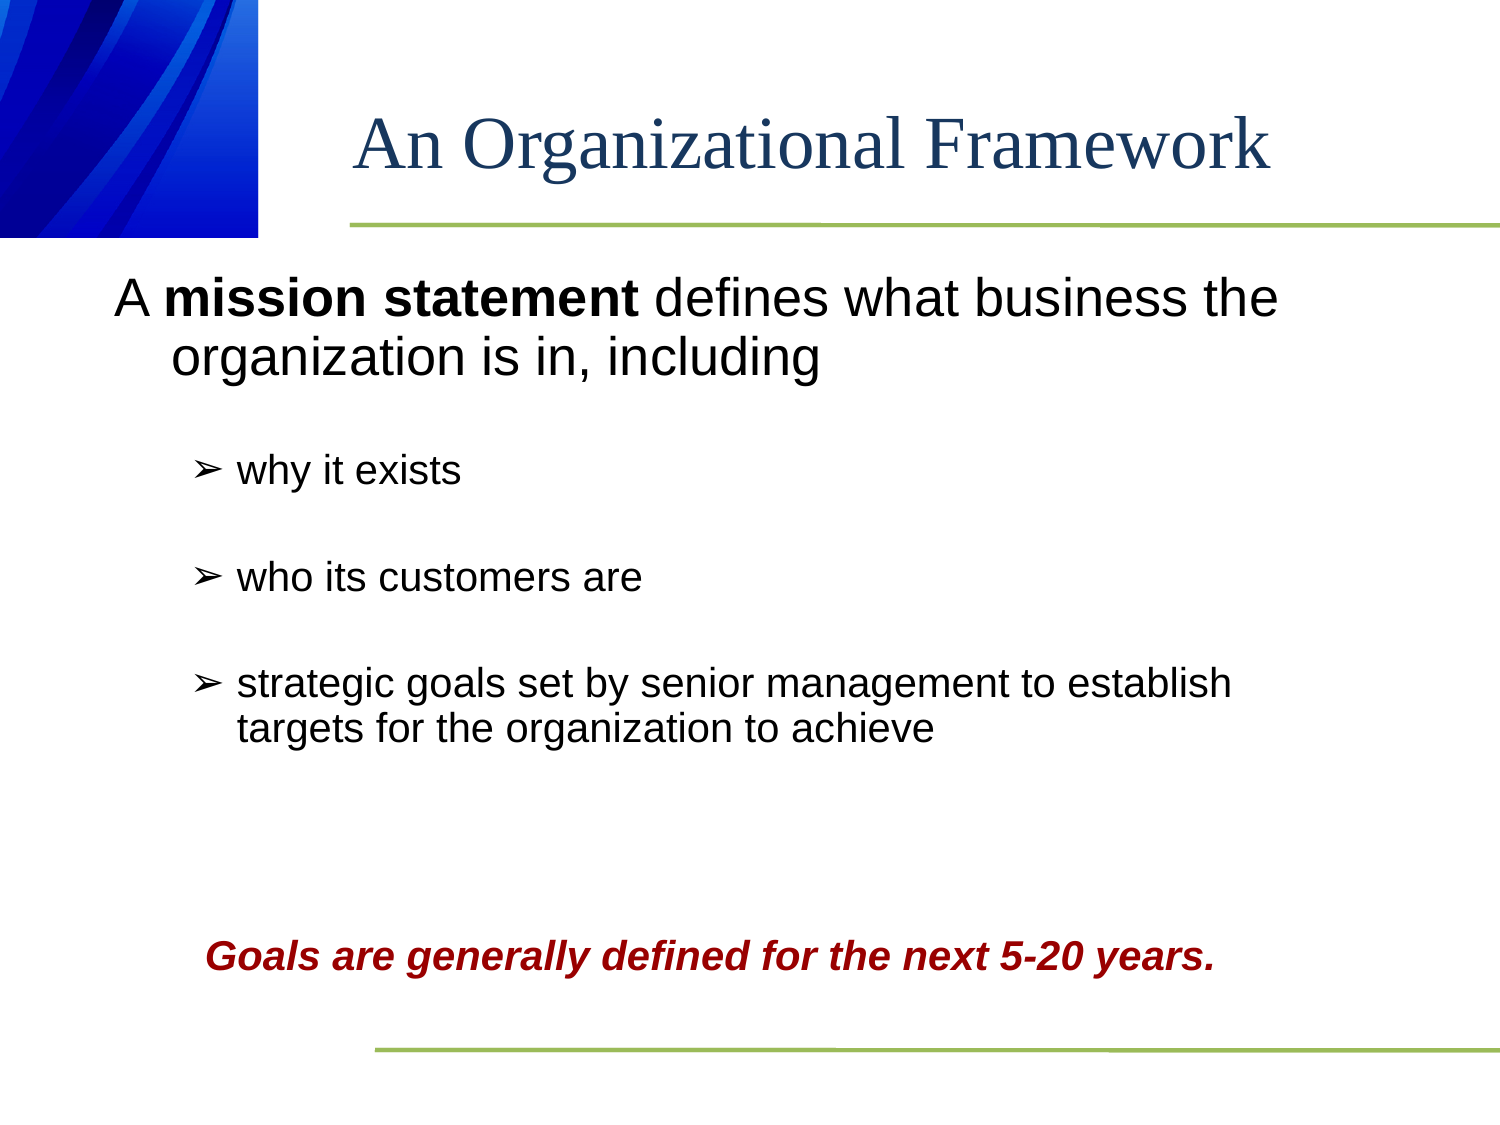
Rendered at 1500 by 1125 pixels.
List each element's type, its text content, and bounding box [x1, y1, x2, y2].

slide_number [1074, 1042, 1425, 1103]
text_box A mission statement defines what business the organization is in, including why it exists who its customers are strategic goals set by senior management to establish targets for the organization to achieve [99, 262, 1375, 813]
picture [0, 0, 259, 238]
text_box Goals are generally defined for the next 5-20 years. [190, 921, 1304, 987]
title An Organizational Framework [337, 45, 1425, 233]
